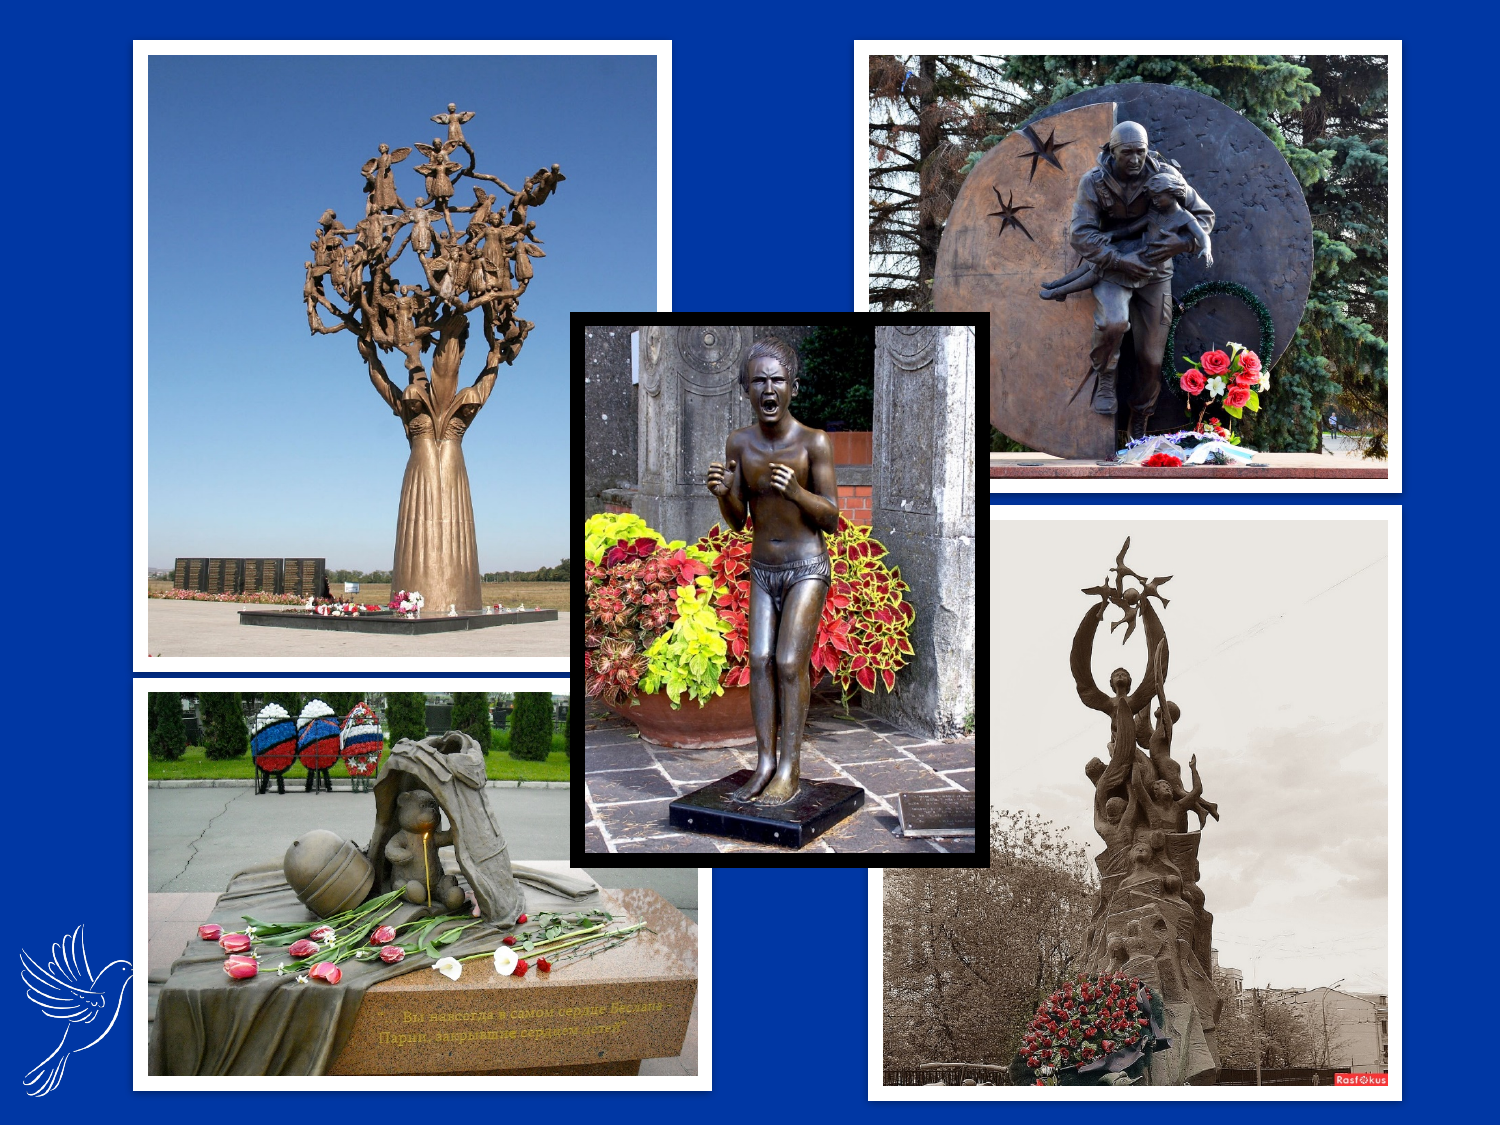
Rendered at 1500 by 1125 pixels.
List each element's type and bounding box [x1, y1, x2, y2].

text_box [0, 0, 1500, 1125]
picture [0, 54, 1389, 1104]
